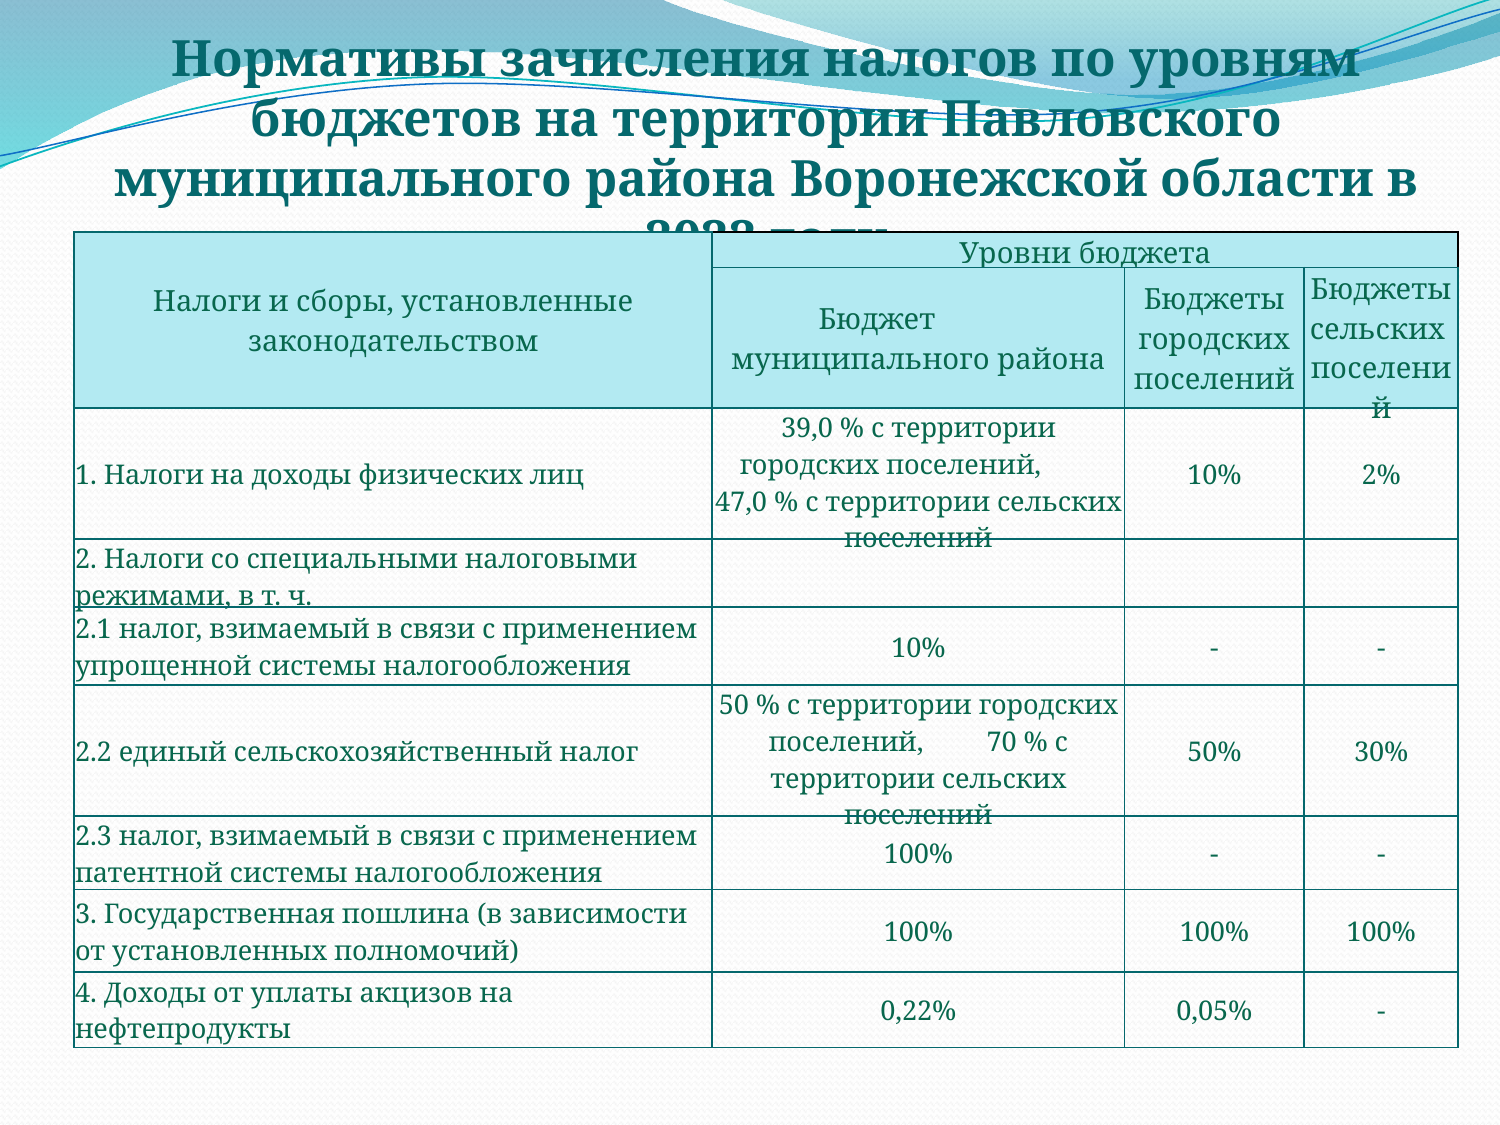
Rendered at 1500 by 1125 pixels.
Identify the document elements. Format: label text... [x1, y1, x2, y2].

table_cell 30% [1305, 686, 1457, 815]
table_cell 0,05% [1125, 973, 1303, 1047]
table_cell Бюджет муниципального района [713, 268, 1124, 407]
table_cell [1305, 540, 1457, 606]
table_header Налоги и сборы, установленные законодательством [75, 233, 711, 407]
table_header Уровни бюджета [713, 233, 1457, 267]
table_cell [1125, 540, 1303, 606]
table_cell 10% [1125, 409, 1303, 538]
table_cell 3. Государственная пошлина (в зависимости от установленных полномочий) [75, 890, 711, 971]
table_cell 100% [1305, 890, 1457, 971]
table_cell 2.3 налог, взимаемый в связи с применением патентной системы налогообложения [75, 817, 711, 889]
table_cell 50 % с территории городских поселений, 70 % с территории сельских поселений [713, 686, 1124, 815]
table_cell - [1305, 817, 1457, 889]
text_box Нормативы зачисления налогов по уровням бюджетов на территории Павловского муниципального района Воронежской области в 2022 году [64, 19, 1461, 274]
table_cell 2.2 единый сельскохозяйственный налог [75, 686, 711, 815]
table_cell 0,22% [713, 973, 1124, 1047]
table_cell - [1305, 608, 1457, 684]
table_cell 2.1 налог, взимаемый в связи с применением упрощенной системы налогообложения [75, 608, 711, 684]
table_cell 50% [1125, 686, 1303, 815]
table_cell 1. Налоги на доходы физических лиц [75, 409, 711, 538]
table_cell Бюджеты сельских поселений [1305, 268, 1457, 407]
table_cell 100% [713, 817, 1124, 889]
table_cell 10% [713, 608, 1124, 684]
table_cell [713, 540, 1124, 606]
table_cell 4. Доходы от уплаты акцизов на нефтепродукты [75, 973, 711, 1047]
table_cell - [1305, 973, 1457, 1047]
table_cell - [1125, 817, 1303, 889]
table_cell 100% [713, 890, 1124, 971]
table_cell Бюджеты городских поселений [1125, 268, 1303, 407]
table_cell 39,0 % с территории городских поселений, 47,0 % с территории сельских поселений [713, 409, 1124, 538]
table_cell 100% [1125, 890, 1303, 971]
table_cell - [1125, 608, 1303, 684]
table_cell 2% [1305, 409, 1457, 538]
table_cell 2. Налоги со специальными налоговыми режимами, в т. ч. [75, 540, 711, 606]
